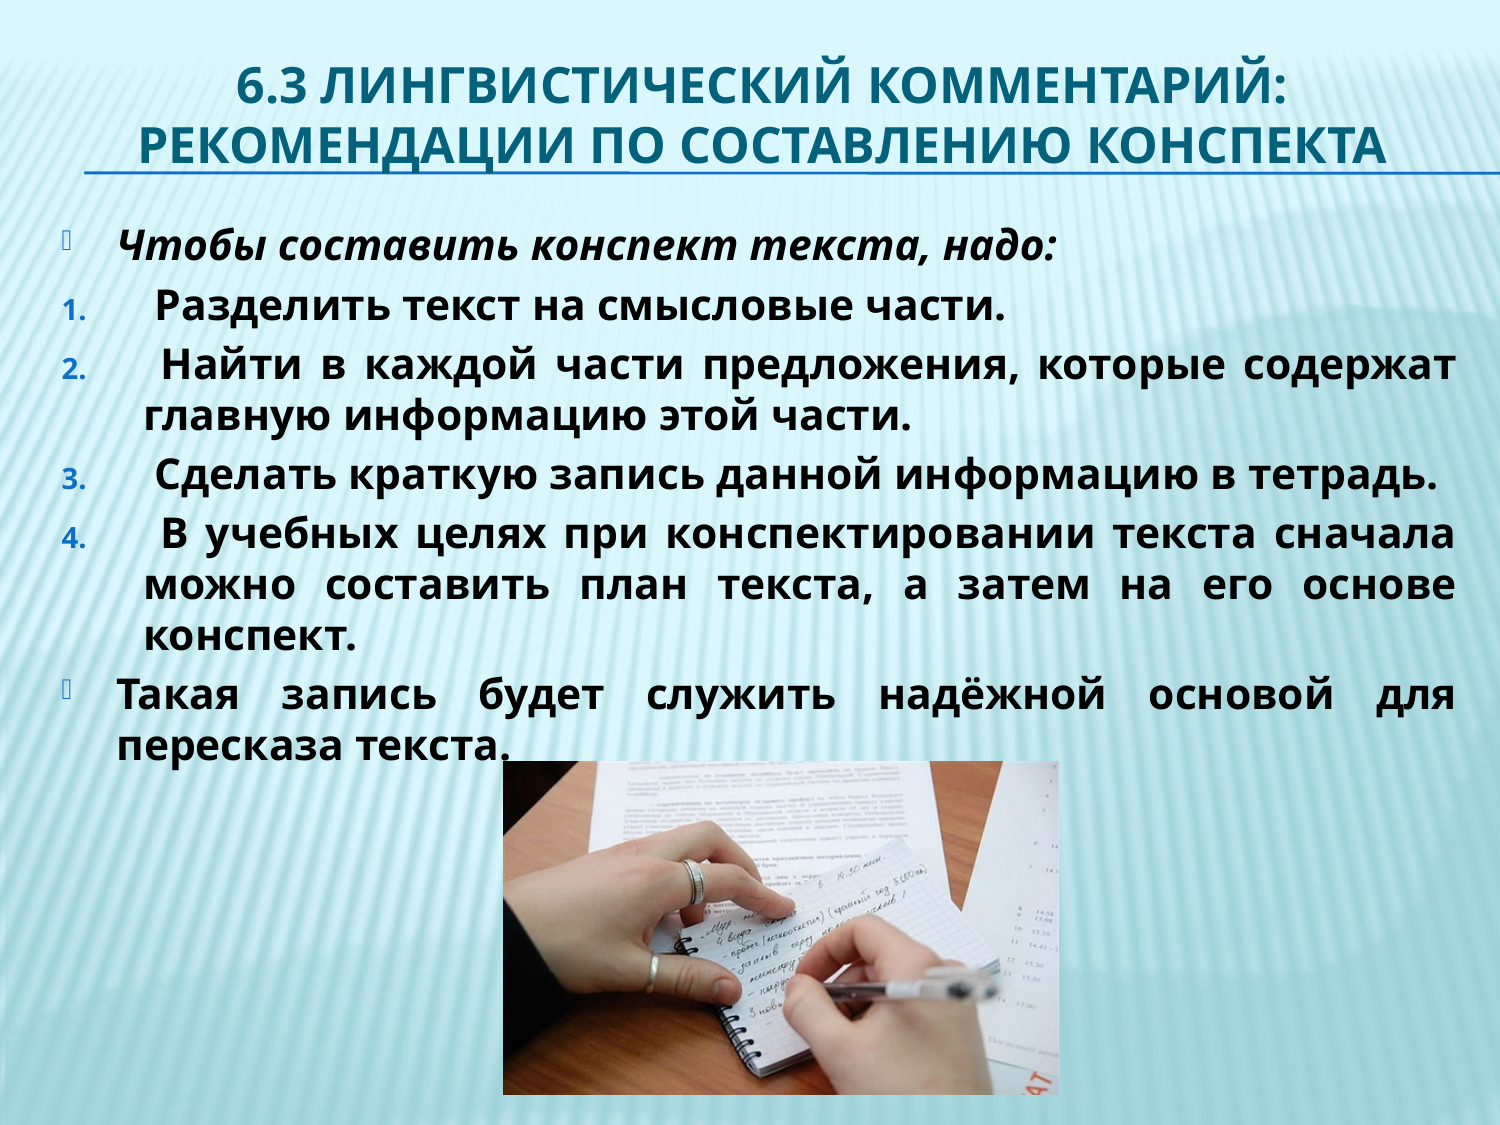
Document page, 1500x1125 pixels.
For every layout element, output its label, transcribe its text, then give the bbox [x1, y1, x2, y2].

list Чтобы составить конспект текста, надо: Разделить текст на смысловые части. Найти в каждой части предложения, которые содержат главную информацию этой части. Сделать краткую запись данной информацию в тетрадь. В учебных целях при конспектировании текста сначала можно составить план текста, а затем на его основе конспект. Такая запись будет служить надёжной основой для пересказа текста. [46, 210, 1472, 812]
picture [503, 761, 1059, 1095]
title 6.3 Лингвистический комментарий: Рекомендации по составлению конспекта [50, 75, 1475, 213]
